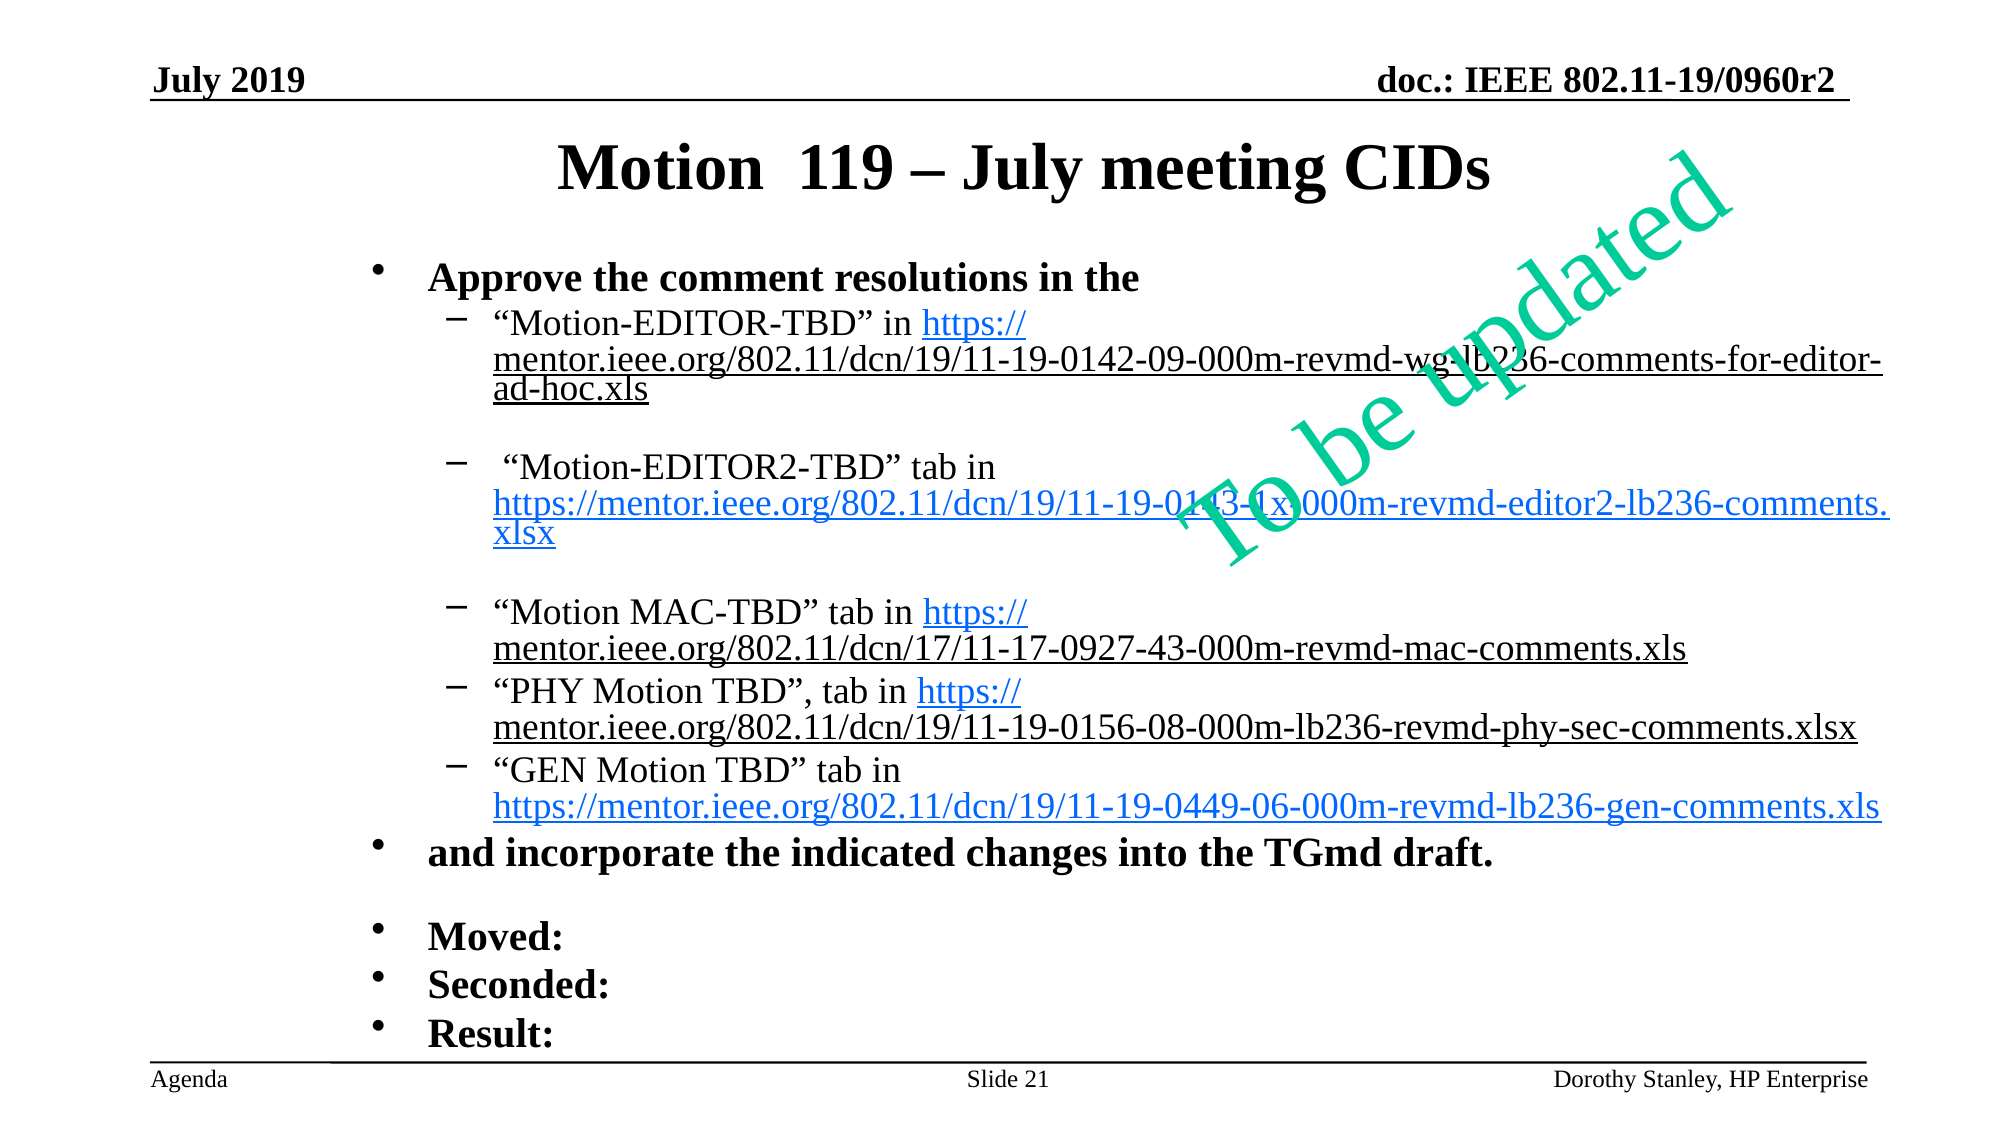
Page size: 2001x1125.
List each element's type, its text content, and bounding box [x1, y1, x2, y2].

title Motion 119 – July meeting CIDs [200, 75, 1850, 250]
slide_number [152, 54, 567, 100]
text_box To be updated [1136, 101, 1766, 611]
list Approve the comment resolutions in the “Motion-EDITOR-TBD” in https://mentor.ieee.org/802.11/dcn/19/11-19-0142-09-000m-revmd-wg-lb236-comments-for-editor-ad-hoc.xls “Motion-EDITOR2-TBD” tab in https://mentor.ieee.org/802.11/dcn/19/11-19-0143-1x-000m-revmd-editor2-lb236-comments.xlsx “Motion MAC-TBD” tab in https://mentor.ieee.org/802.11/dcn/17/11-17-0927-43-000m-revmd-mac-comments.xls “PHY Motion TBD”, tab in https://mentor.ieee.org/802.11/dcn/19/11-19-0156-08-000m-lb236-revmd-phy-sec-comments.xlsx “GEN Motion TBD” tab in https://mentor.ieee.org/802.11/dcn/19/11-19-0449-06-000m-revmd-lb236-gen-comments.xls and incorporate the indicated changes into the TGmd draft. Moved: Seconded: Result: [356, 251, 1911, 1002]
slide_number Slide 21 [966, 1062, 1051, 1093]
footer Dorothy Stanley, HP Enterprise [1549, 1062, 1869, 1093]
